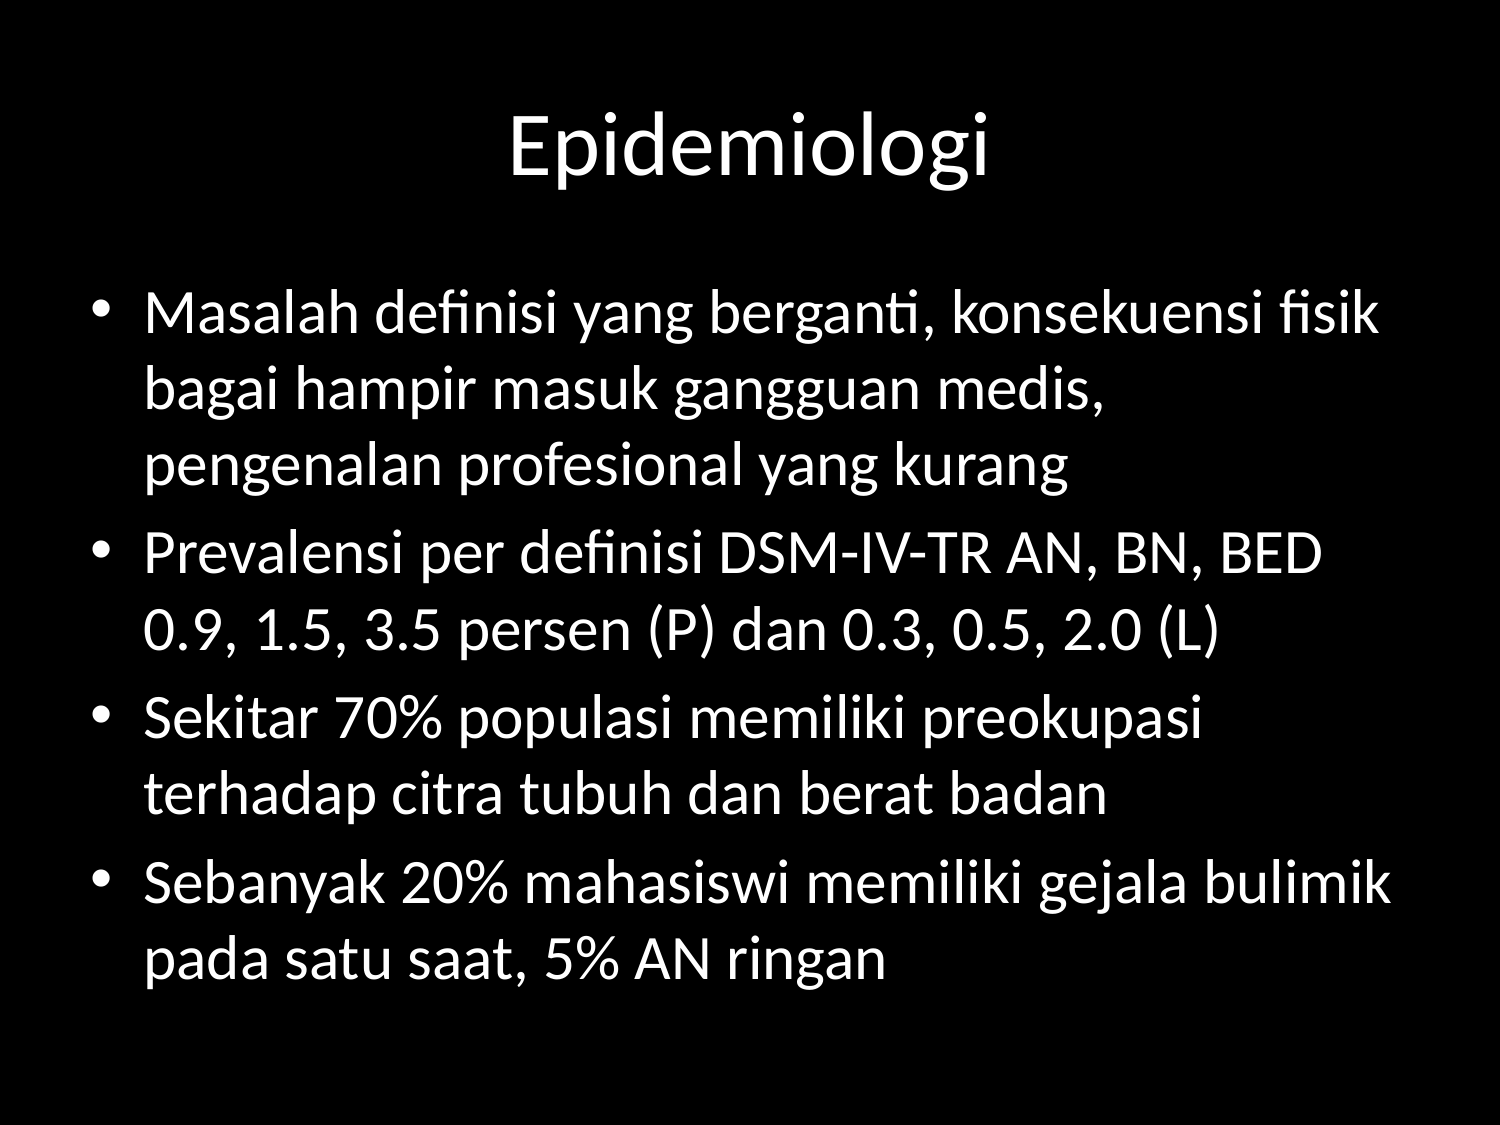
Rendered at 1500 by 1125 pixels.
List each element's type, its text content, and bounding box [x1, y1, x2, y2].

list Masalah definisi yang berganti, konsekuensi fisik bagai hampir masuk gangguan medis, pengenalan profesional yang kurang Prevalensi per definisi DSM-IV-TR AN, BN, BED 0.9, 1.5, 3.5 persen (P) dan 0.3, 0.5, 2.0 (L) Sekitar 70% populasi memiliki preokupasi terhadap citra tubuh dan berat badan Sebanyak 20% mahasiswi memiliki gejala bulimik pada satu saat, 5% AN ringan [75, 262, 1425, 1005]
title Epidemiologi [75, 45, 1425, 233]
